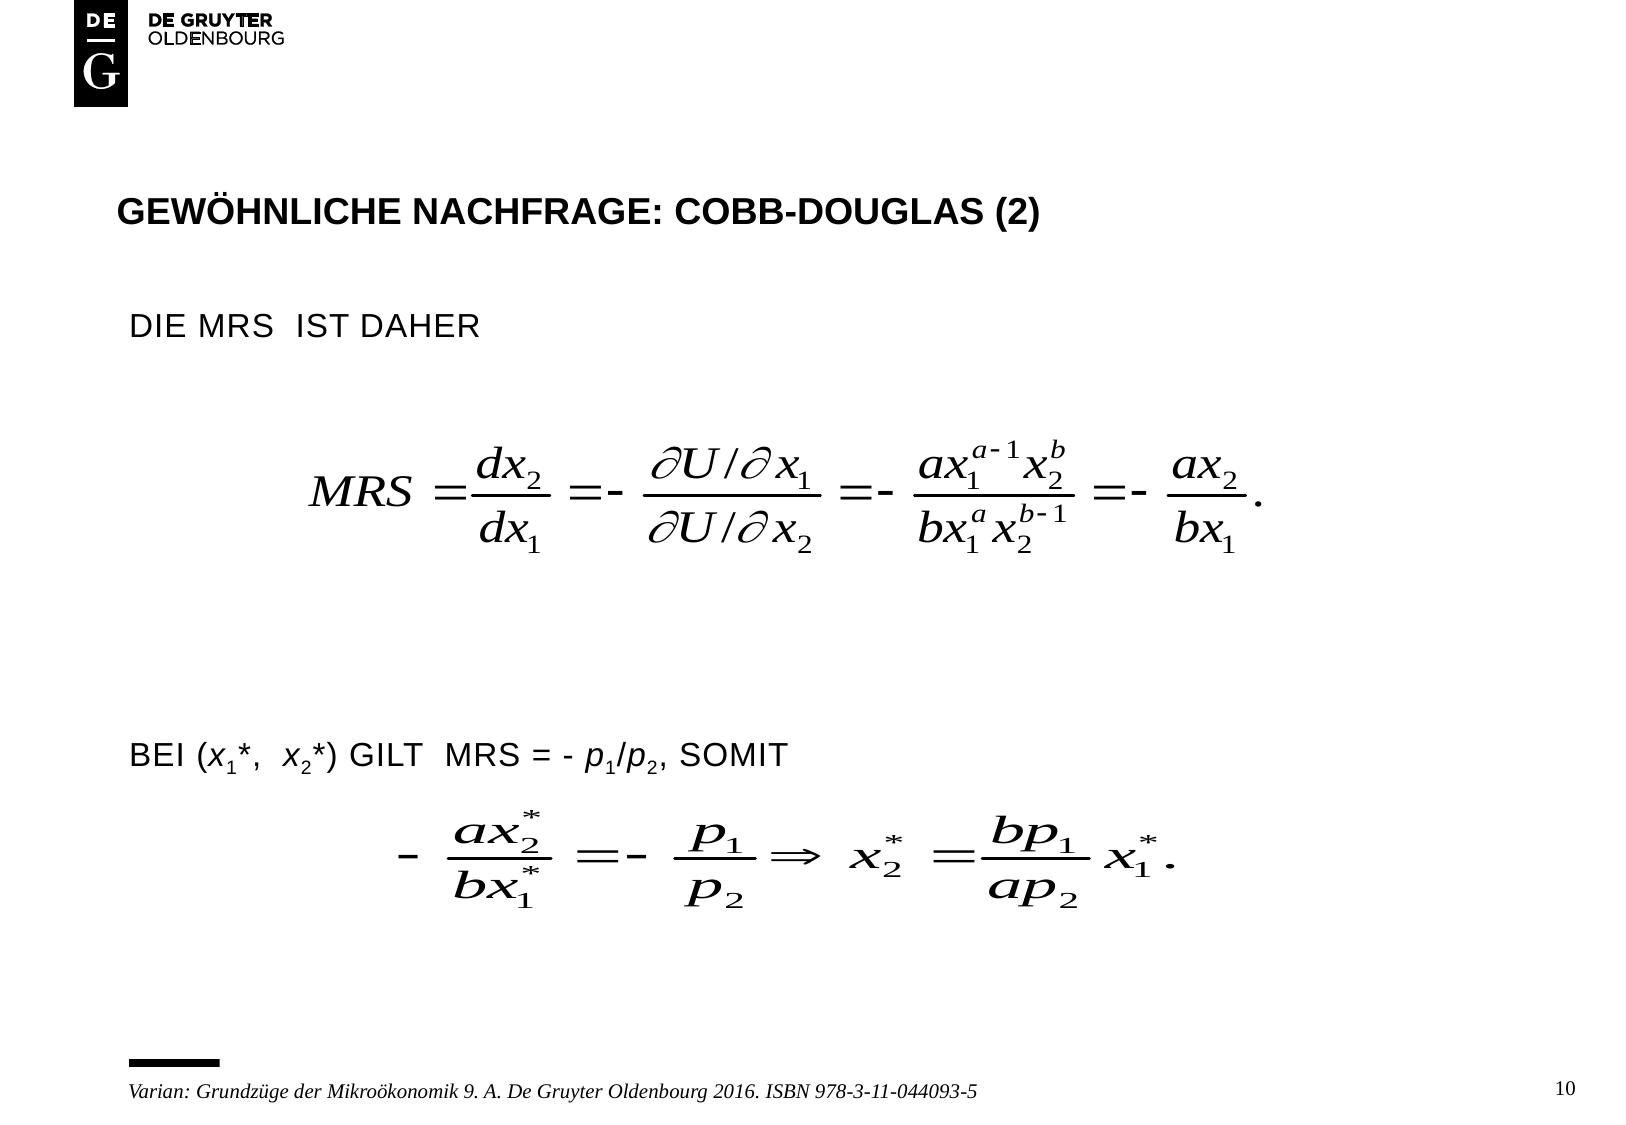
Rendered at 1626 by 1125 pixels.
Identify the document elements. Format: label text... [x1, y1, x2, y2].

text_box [385, 798, 1186, 918]
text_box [299, 427, 1273, 564]
title Gewöhnliche Nachfrage: Cobb-Douglas (2) [116, 187, 1544, 269]
slide_number 10 [1554, 1074, 1614, 1104]
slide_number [128, 1077, 1539, 1108]
list Die MRS ist daher Bei (x1*, x2*) gilt MRS = - p1/p2, somit [129, 304, 1556, 1018]
